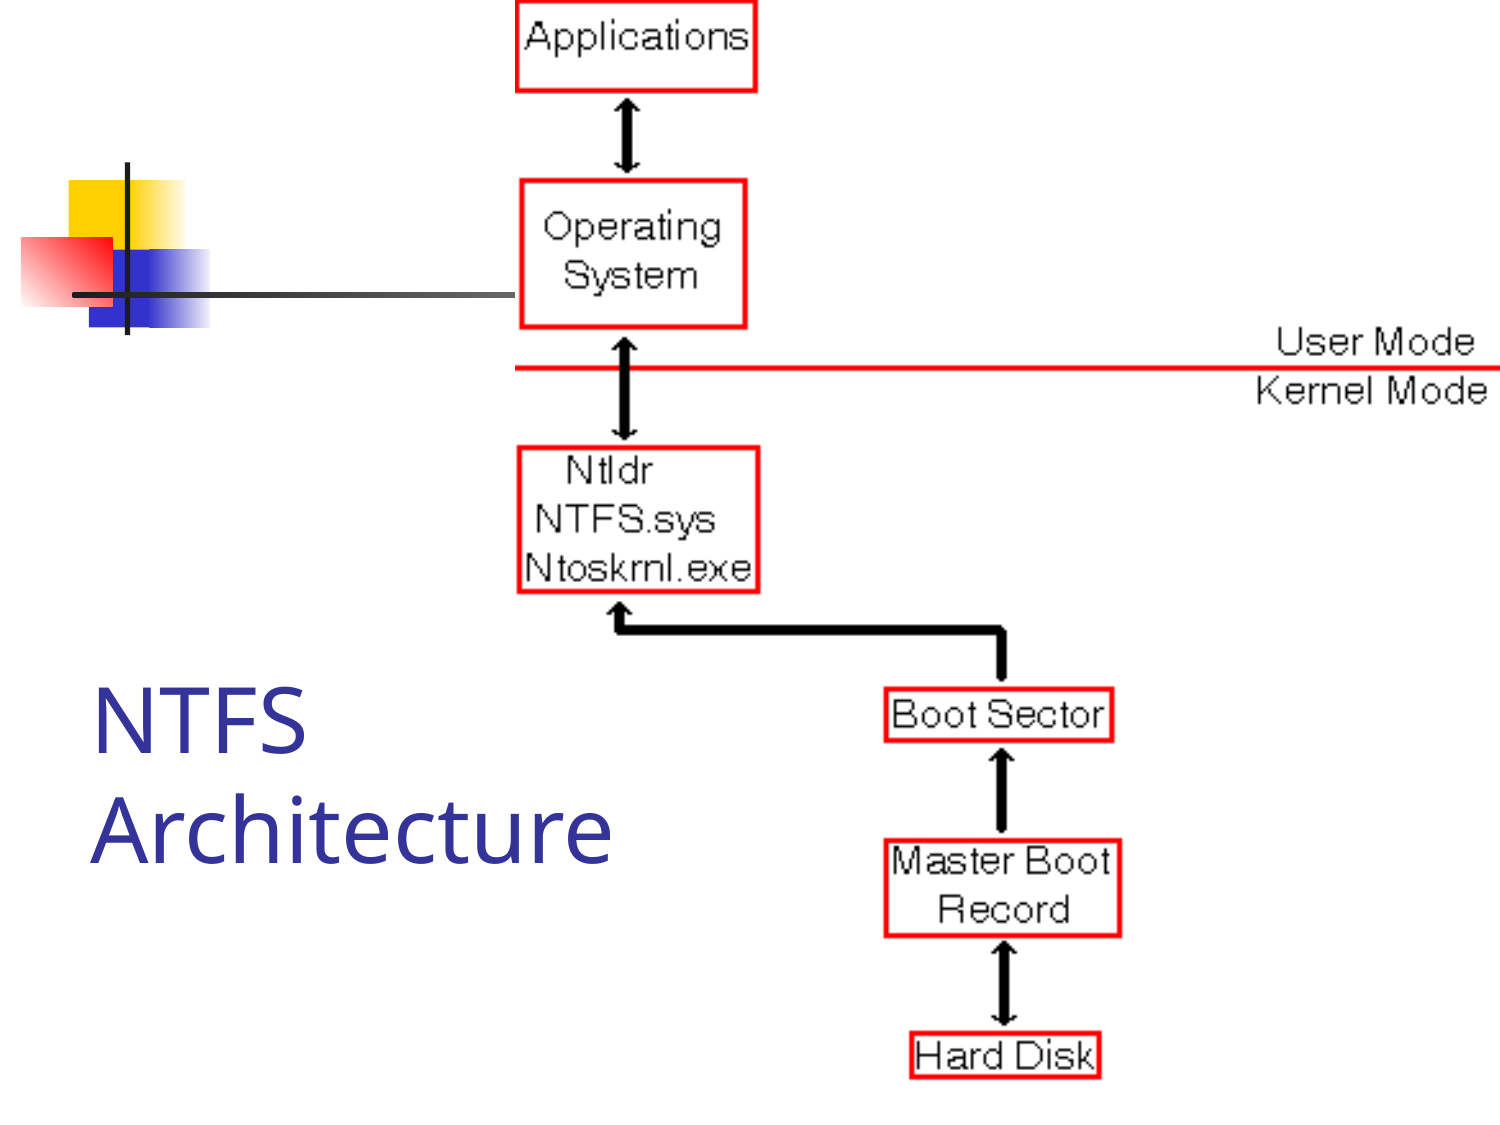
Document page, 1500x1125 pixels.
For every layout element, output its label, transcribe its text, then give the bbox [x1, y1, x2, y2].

title NTFS Architecture [74, 649, 509, 891]
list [514, 0, 1500, 1088]
